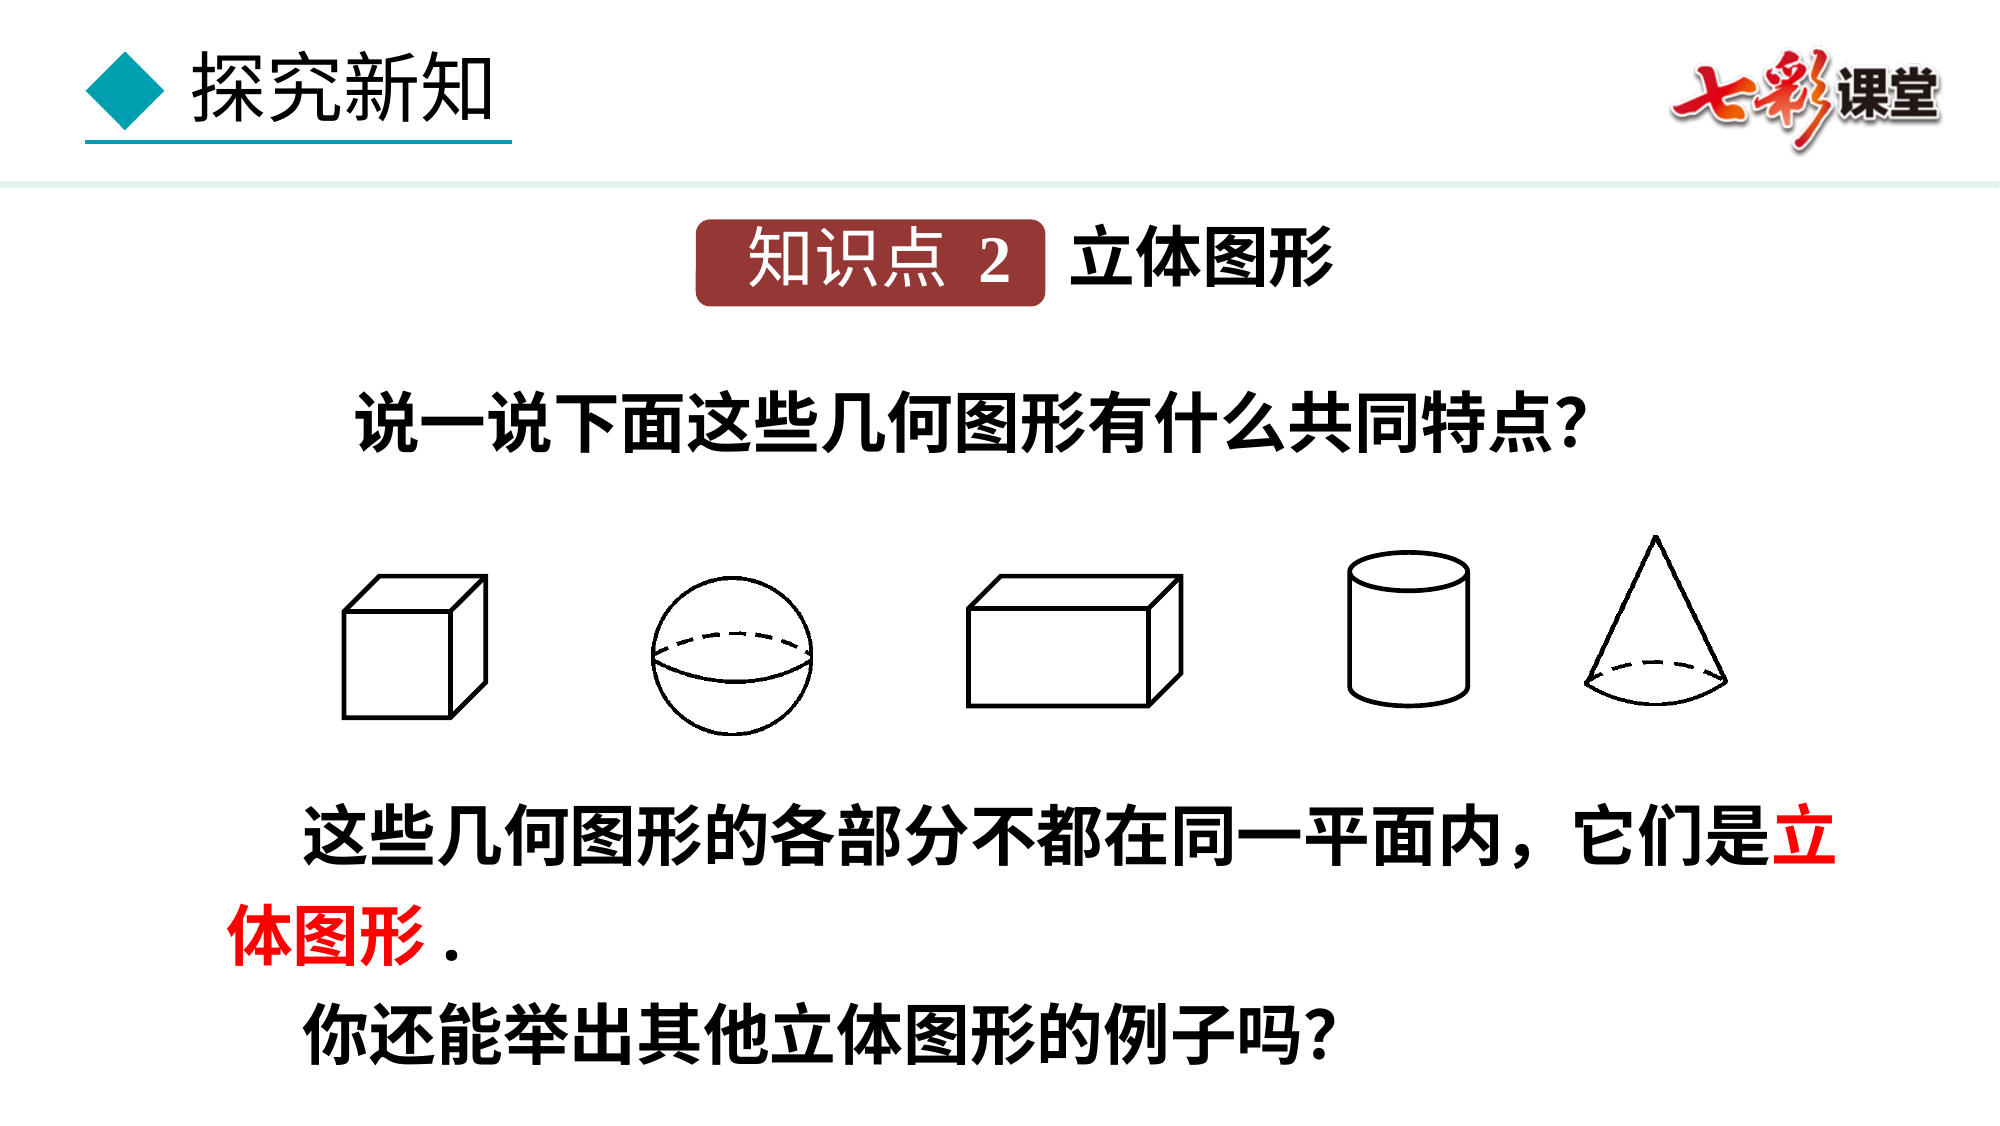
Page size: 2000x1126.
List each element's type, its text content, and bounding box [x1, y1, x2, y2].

text_box 这些几何图形的各部分不都在同一平面内，它们是立体图形. 你还能举出其他立体图形的例子吗？ [206, 763, 1885, 1084]
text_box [695, 207, 1353, 307]
picture [1666, 42, 1948, 157]
text_box [968, 576, 1181, 706]
picture [1584, 535, 1728, 707]
picture [651, 575, 813, 737]
text_box [1349, 552, 1468, 706]
text_box 说一说下面这些几何图形有什么共同特点？ [333, 331, 1642, 472]
text_box [343, 576, 486, 718]
